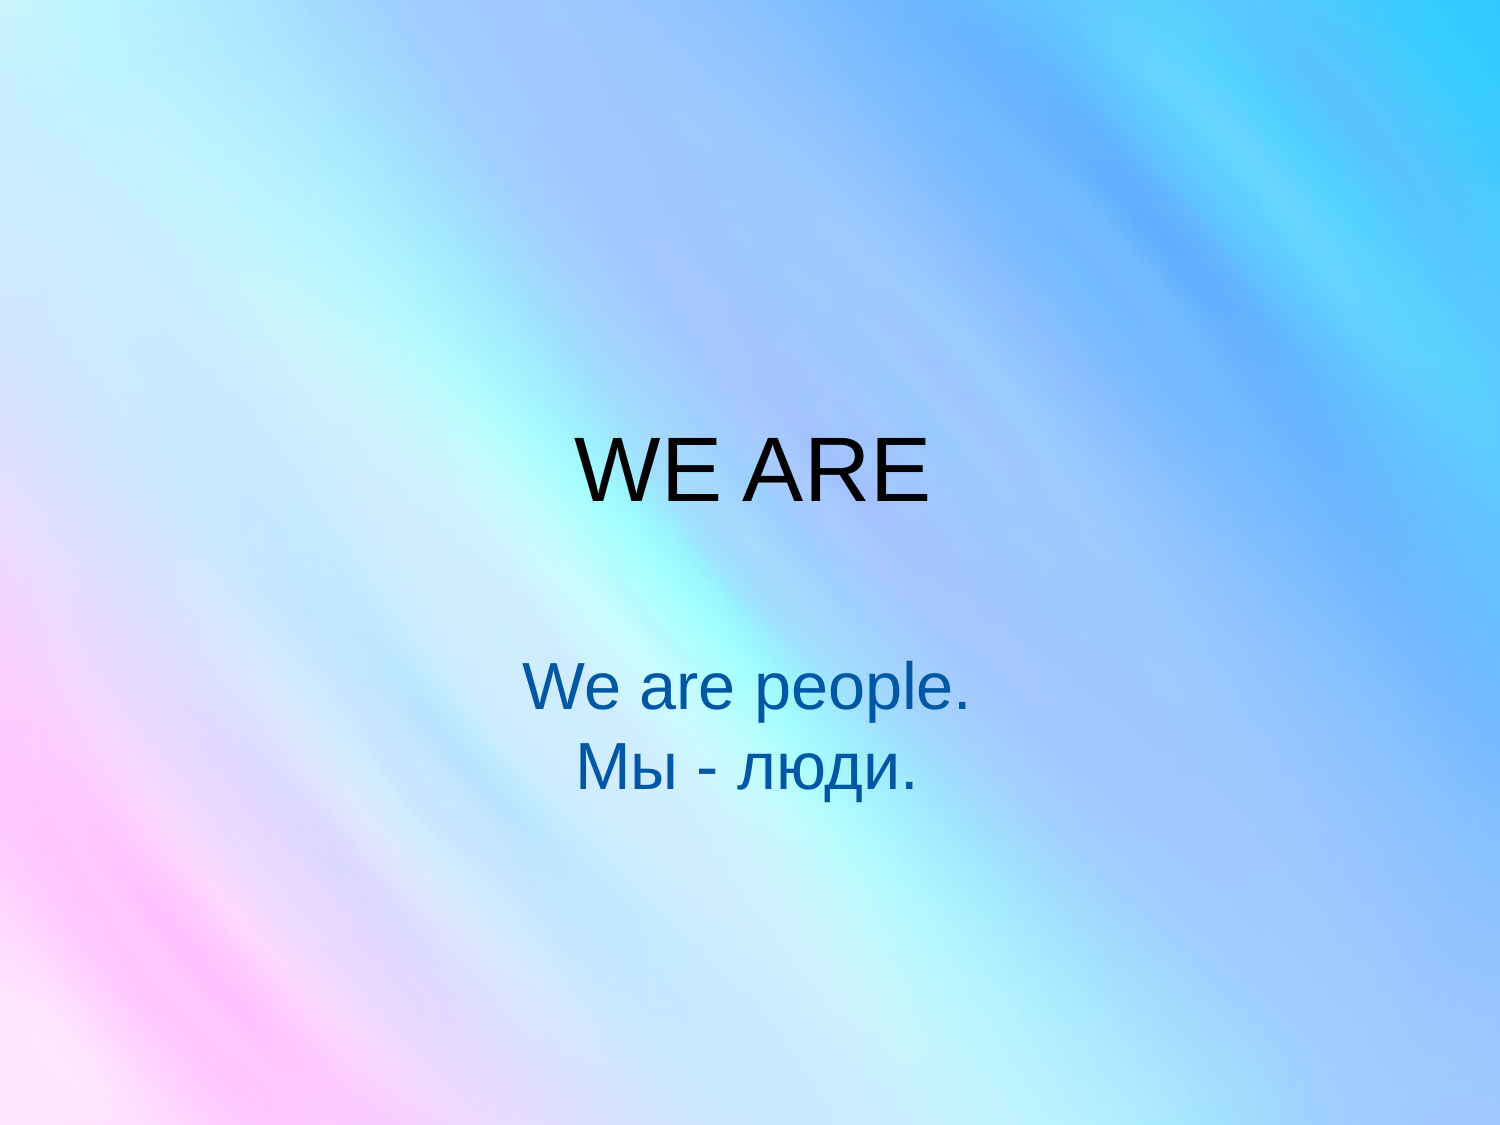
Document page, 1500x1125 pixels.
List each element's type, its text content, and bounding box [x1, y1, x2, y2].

subtitle We are people. Мы - люди. [223, 635, 1272, 930]
picture [0, 0, 1500, 1125]
title WE ARE [117, 353, 1389, 577]
